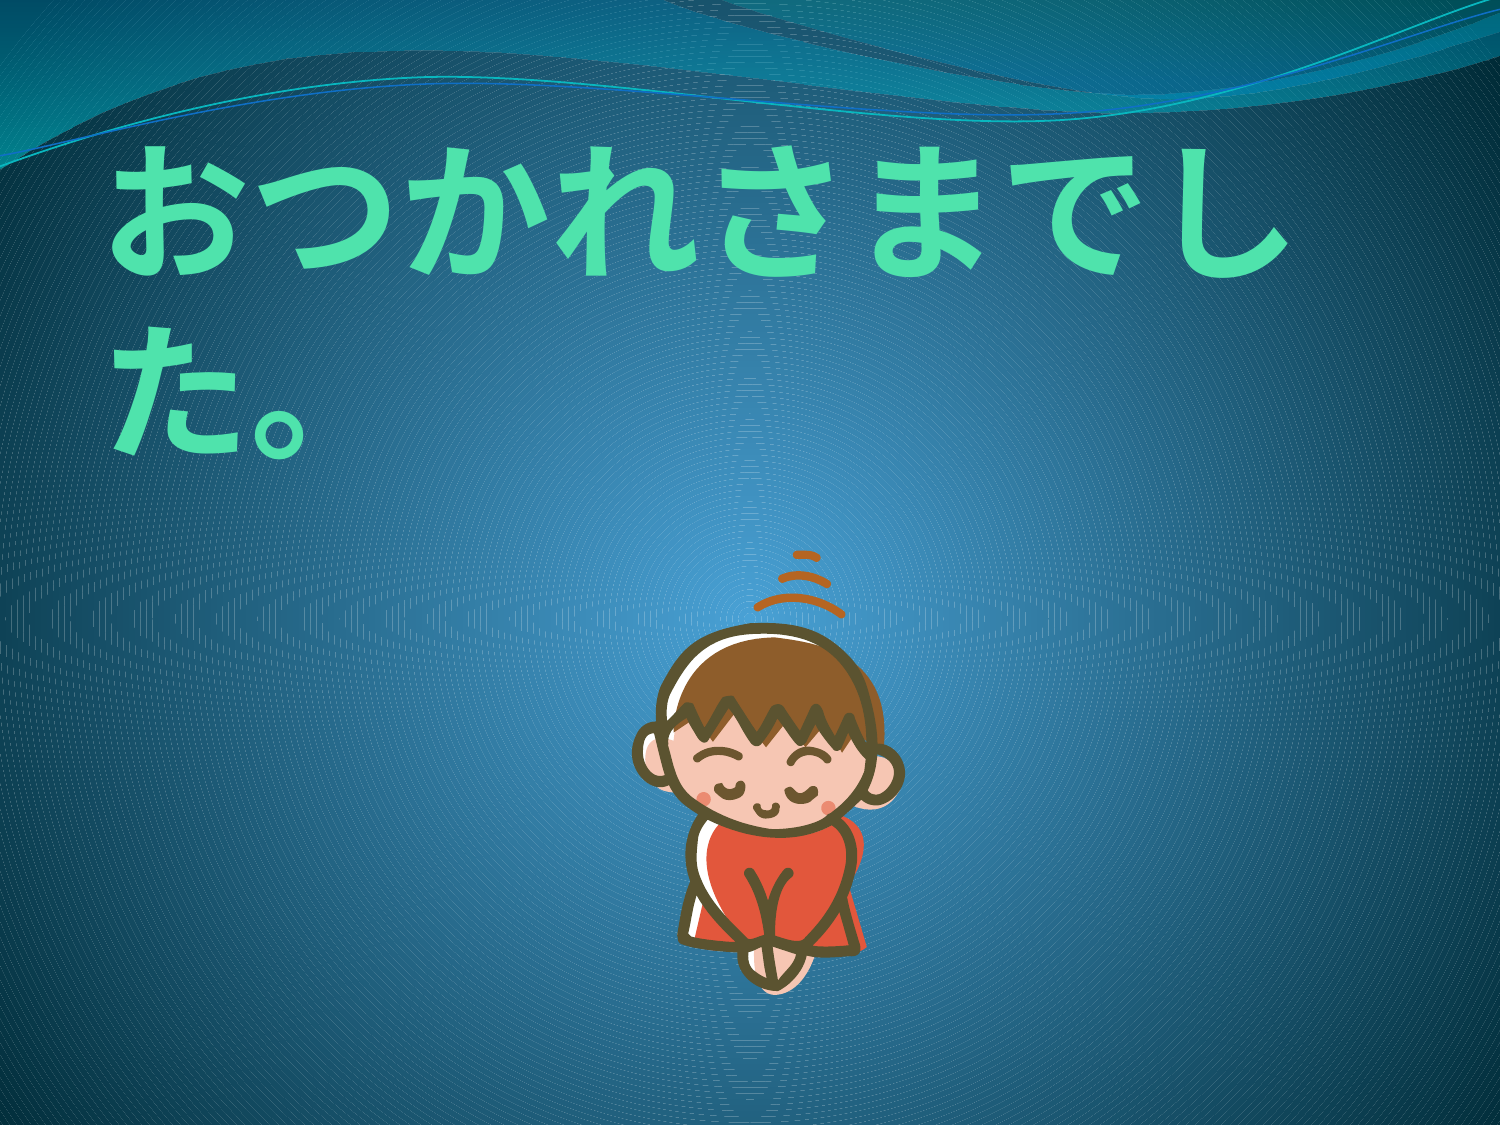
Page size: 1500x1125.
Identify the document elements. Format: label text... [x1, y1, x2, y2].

title おつかれさまでした。 [100, 255, 1376, 479]
picture [631, 550, 906, 995]
